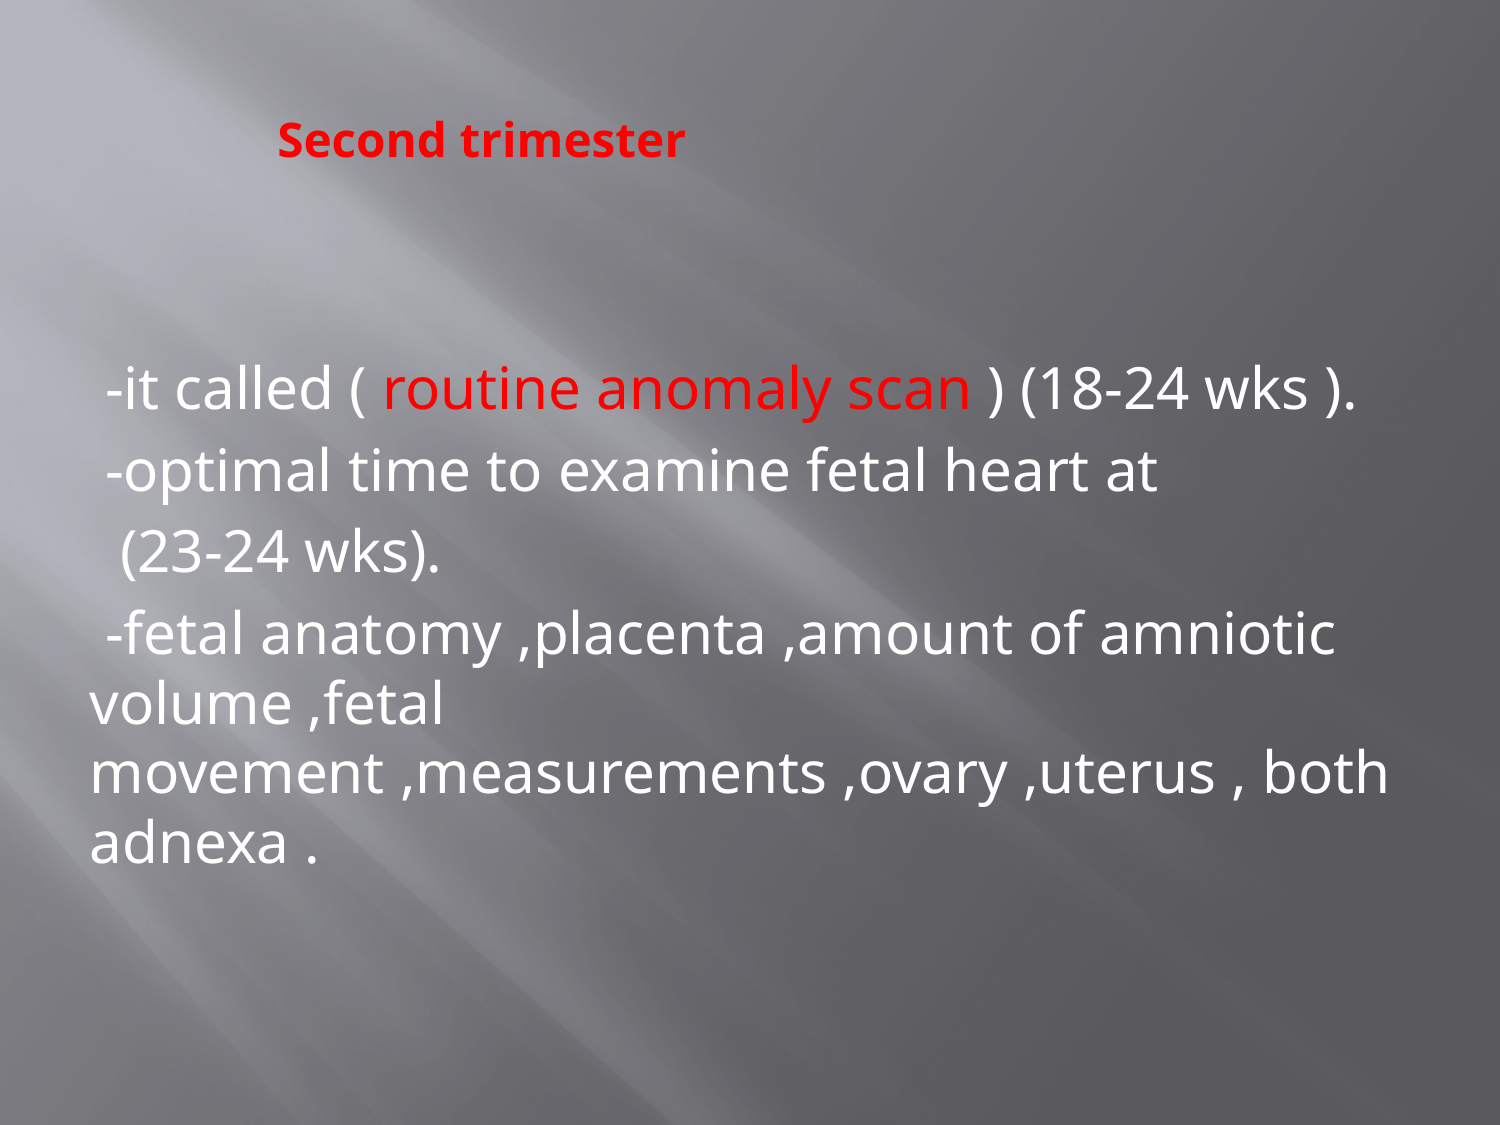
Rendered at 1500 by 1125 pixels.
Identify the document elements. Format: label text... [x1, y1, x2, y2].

title Second trimester [75, 45, 1425, 233]
list -it called ( routine anomaly scan ) (18-24 wks ). -optimal time to examine fetal heart at (23-24 wks). -fetal anatomy ,placenta ,amount of amniotic volume ,fetal movement ,measurements ,ovary ,uterus , both adnexa . [75, 262, 1425, 1035]
